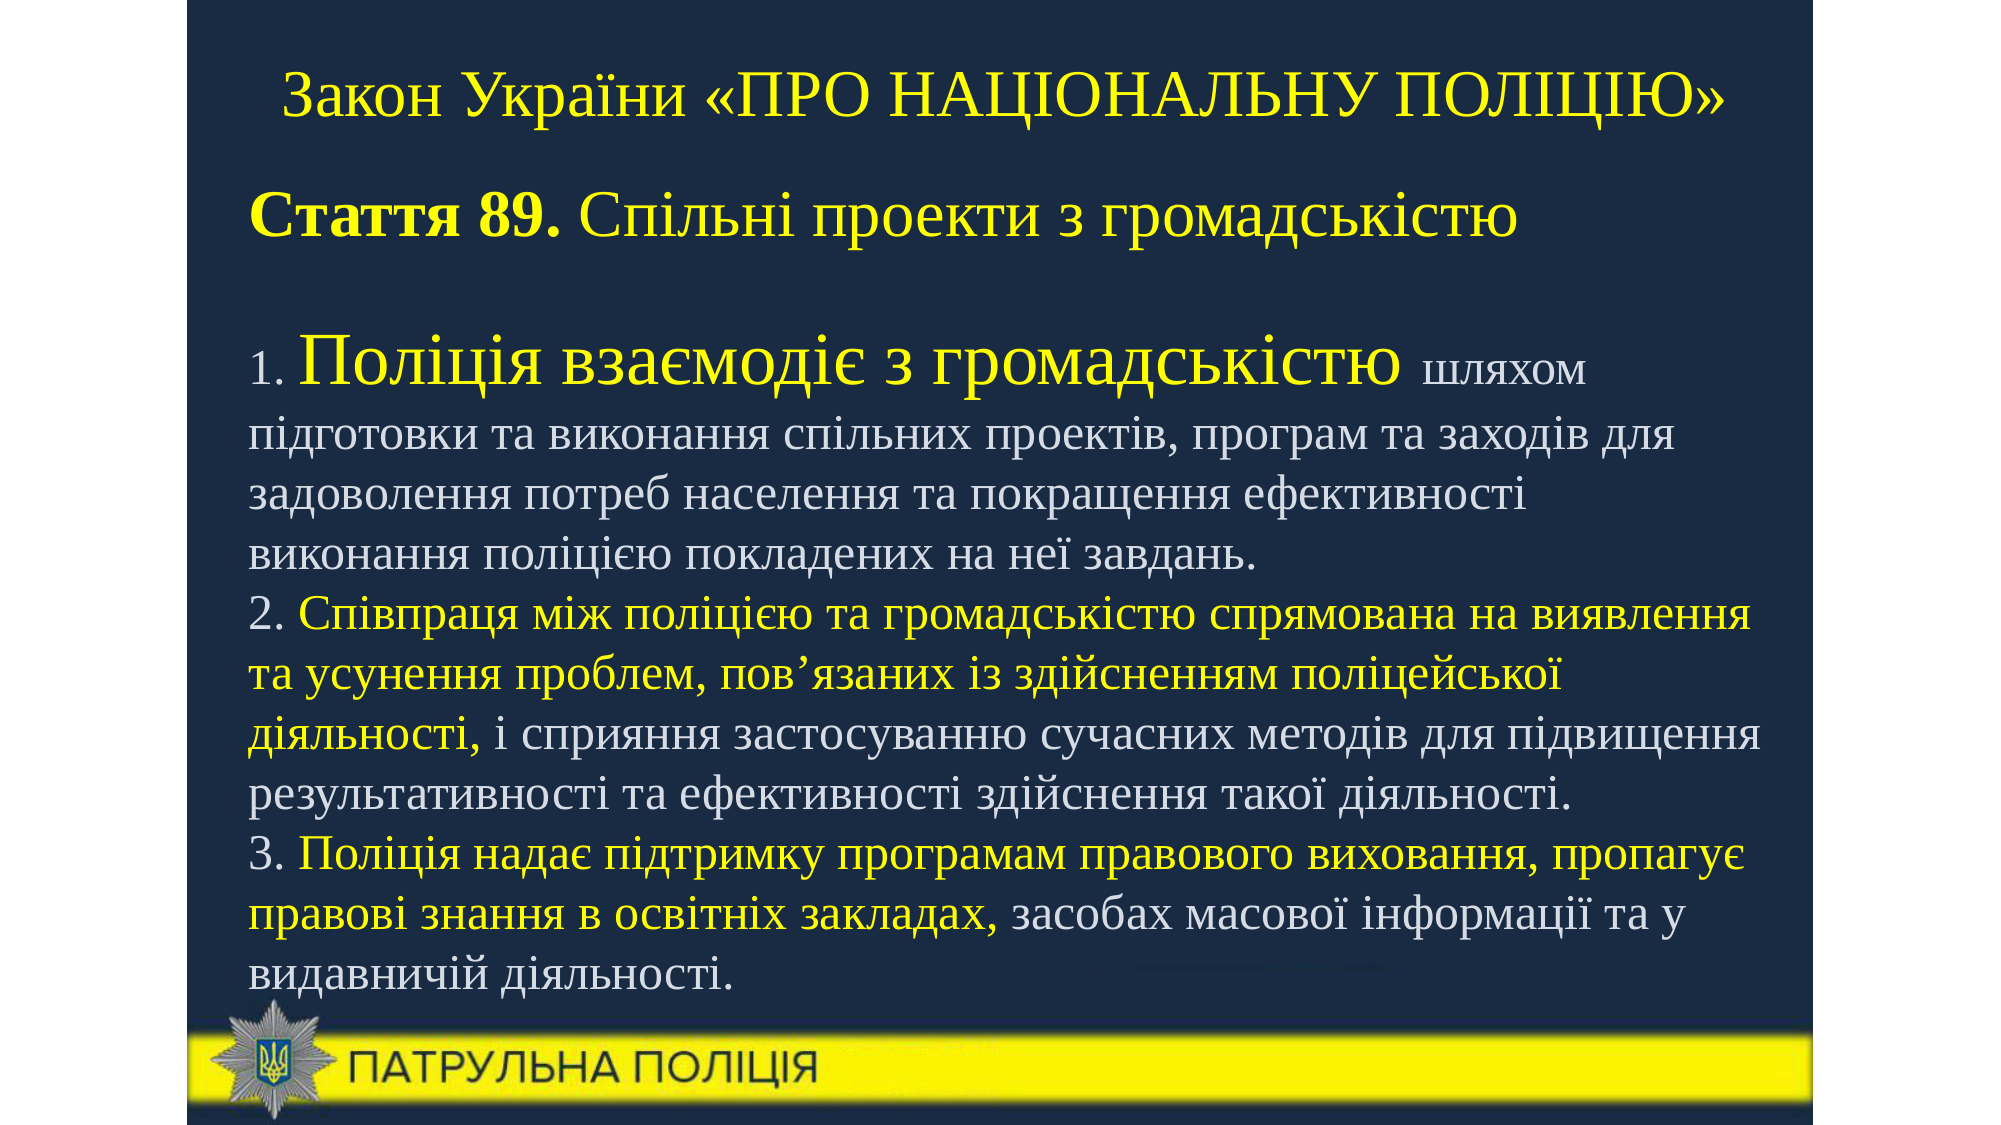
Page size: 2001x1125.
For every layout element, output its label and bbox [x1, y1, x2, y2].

picture [187, 0, 1813, 1125]
